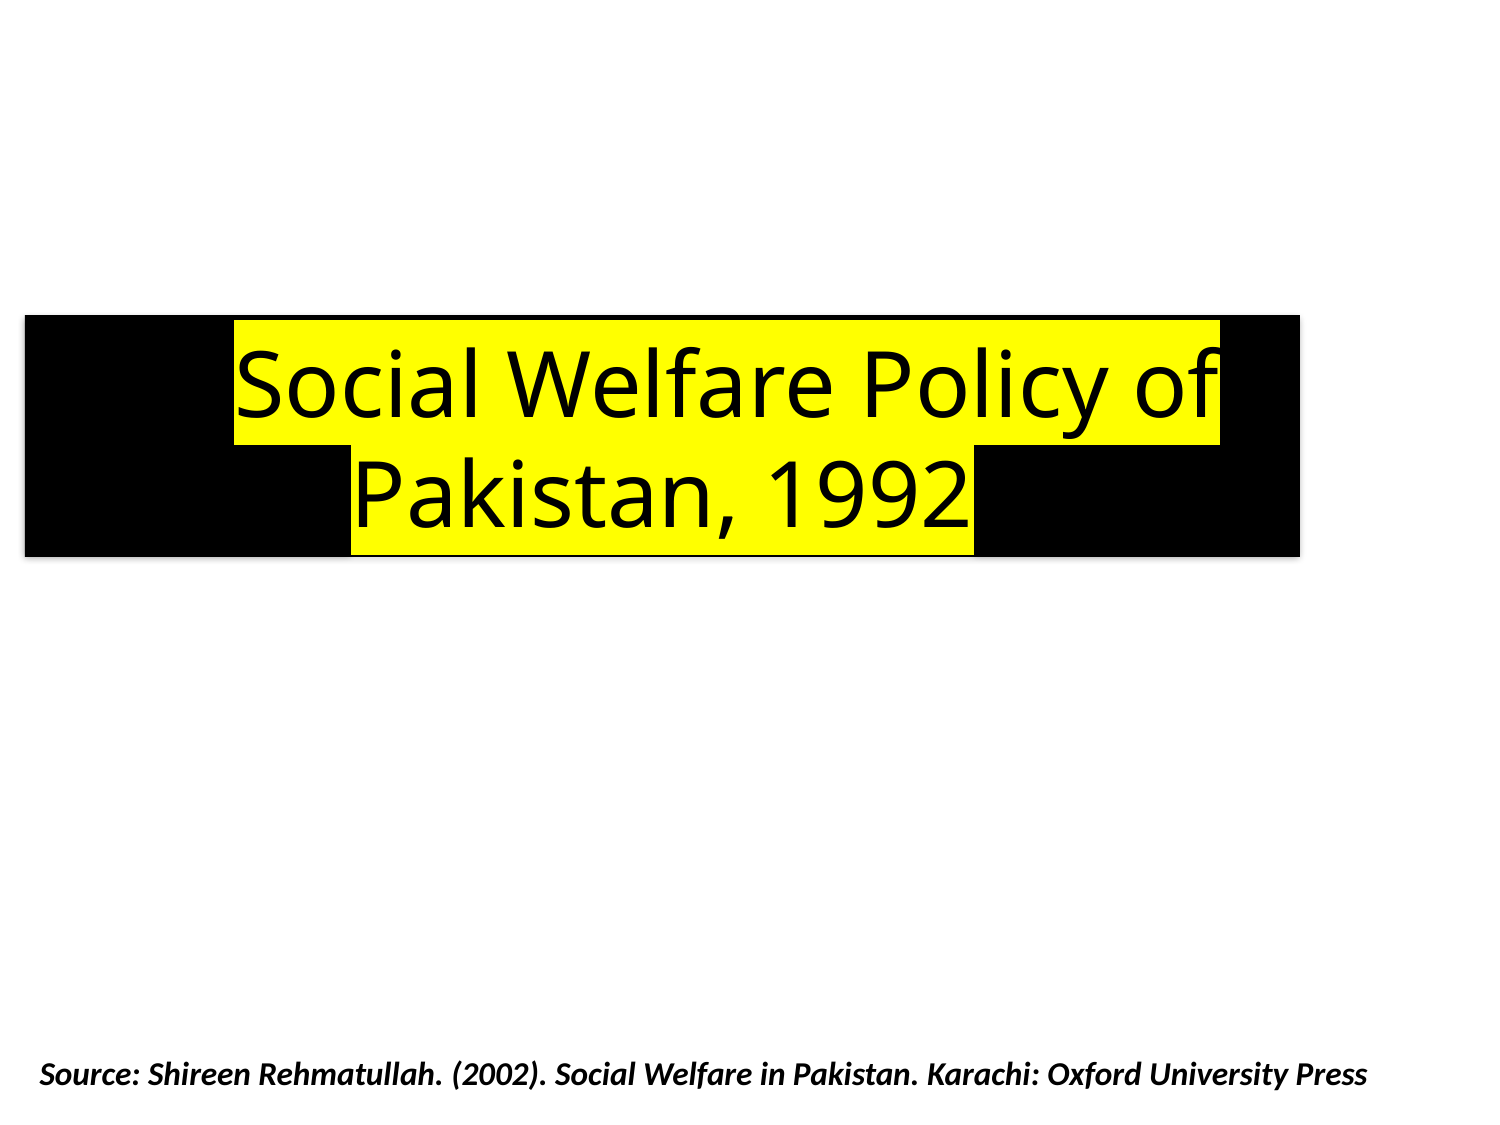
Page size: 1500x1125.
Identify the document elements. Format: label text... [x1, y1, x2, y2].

title 3rd Social Welfare Policy of Pakistan, 1992 [24, 315, 1300, 557]
text_box Source: Shireen Rehmatullah. (2002). Social Welfare in Pakistan. Karachi: Oxford University Press [24, 1044, 1463, 1100]
